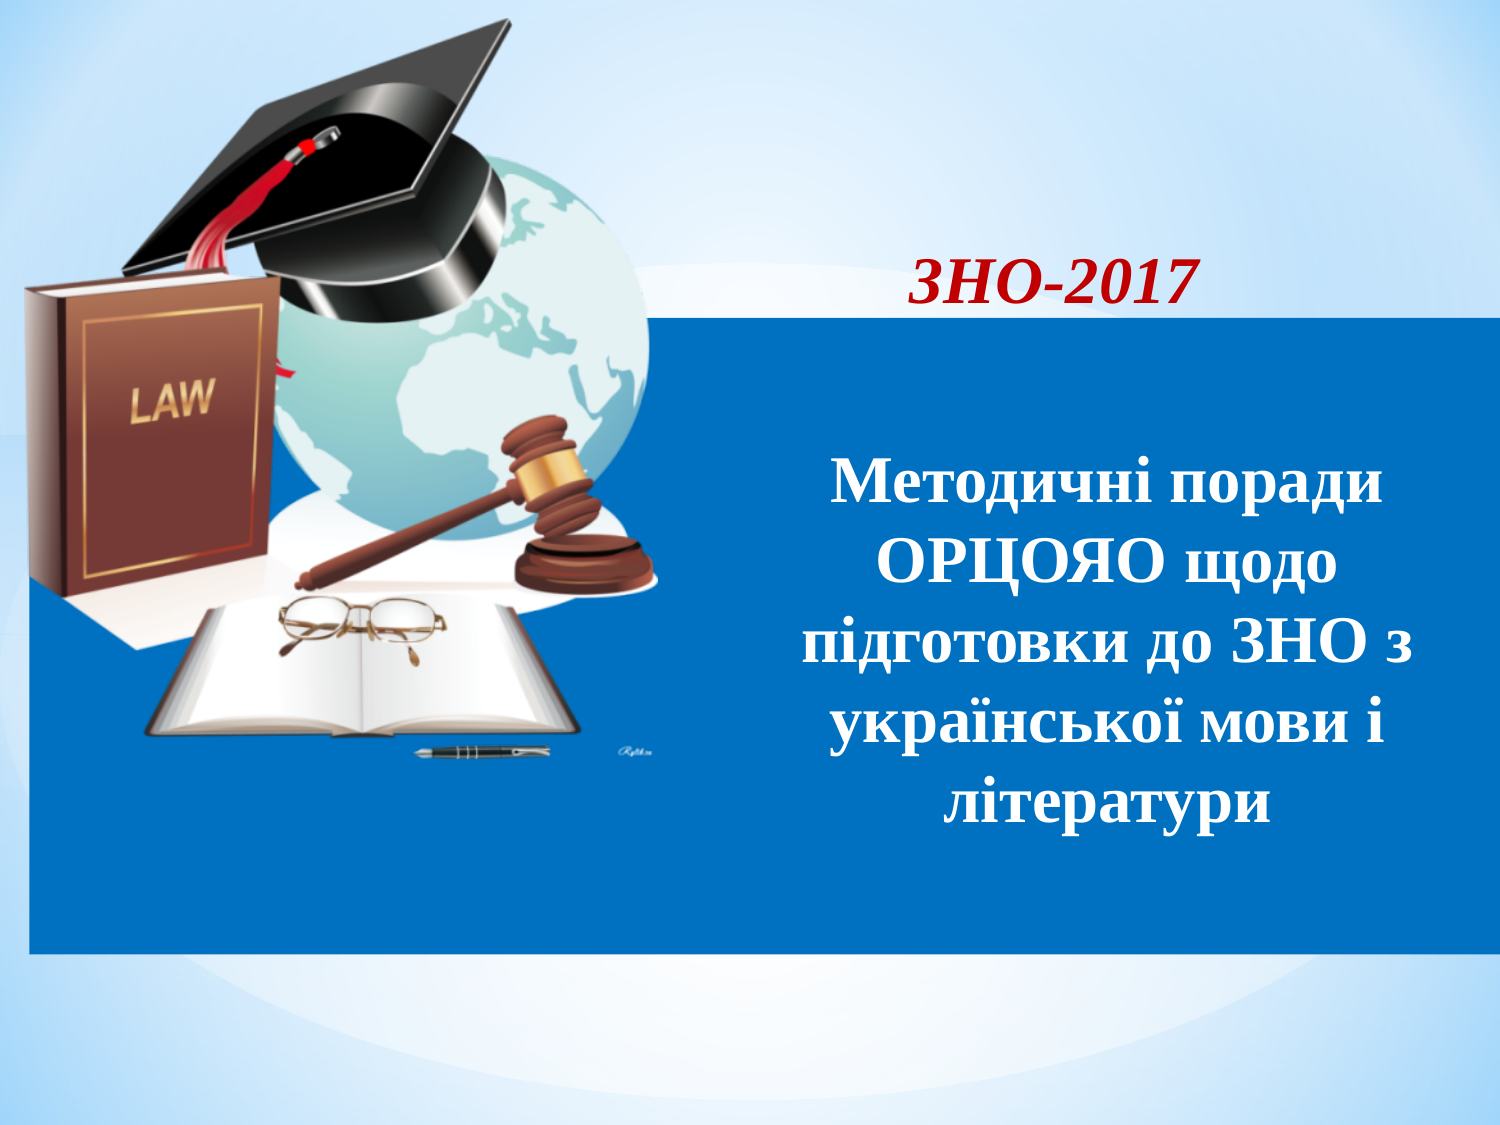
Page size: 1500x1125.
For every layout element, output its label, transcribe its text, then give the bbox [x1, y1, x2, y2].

text_box Методичні поради ОРЦОЯО щодо підготовки до ЗНО з української мови і літератури [717, 435, 1498, 836]
text_box [29, 317, 1500, 955]
text_box ЗНО-2017 [663, 237, 1483, 317]
picture [24, 18, 658, 760]
